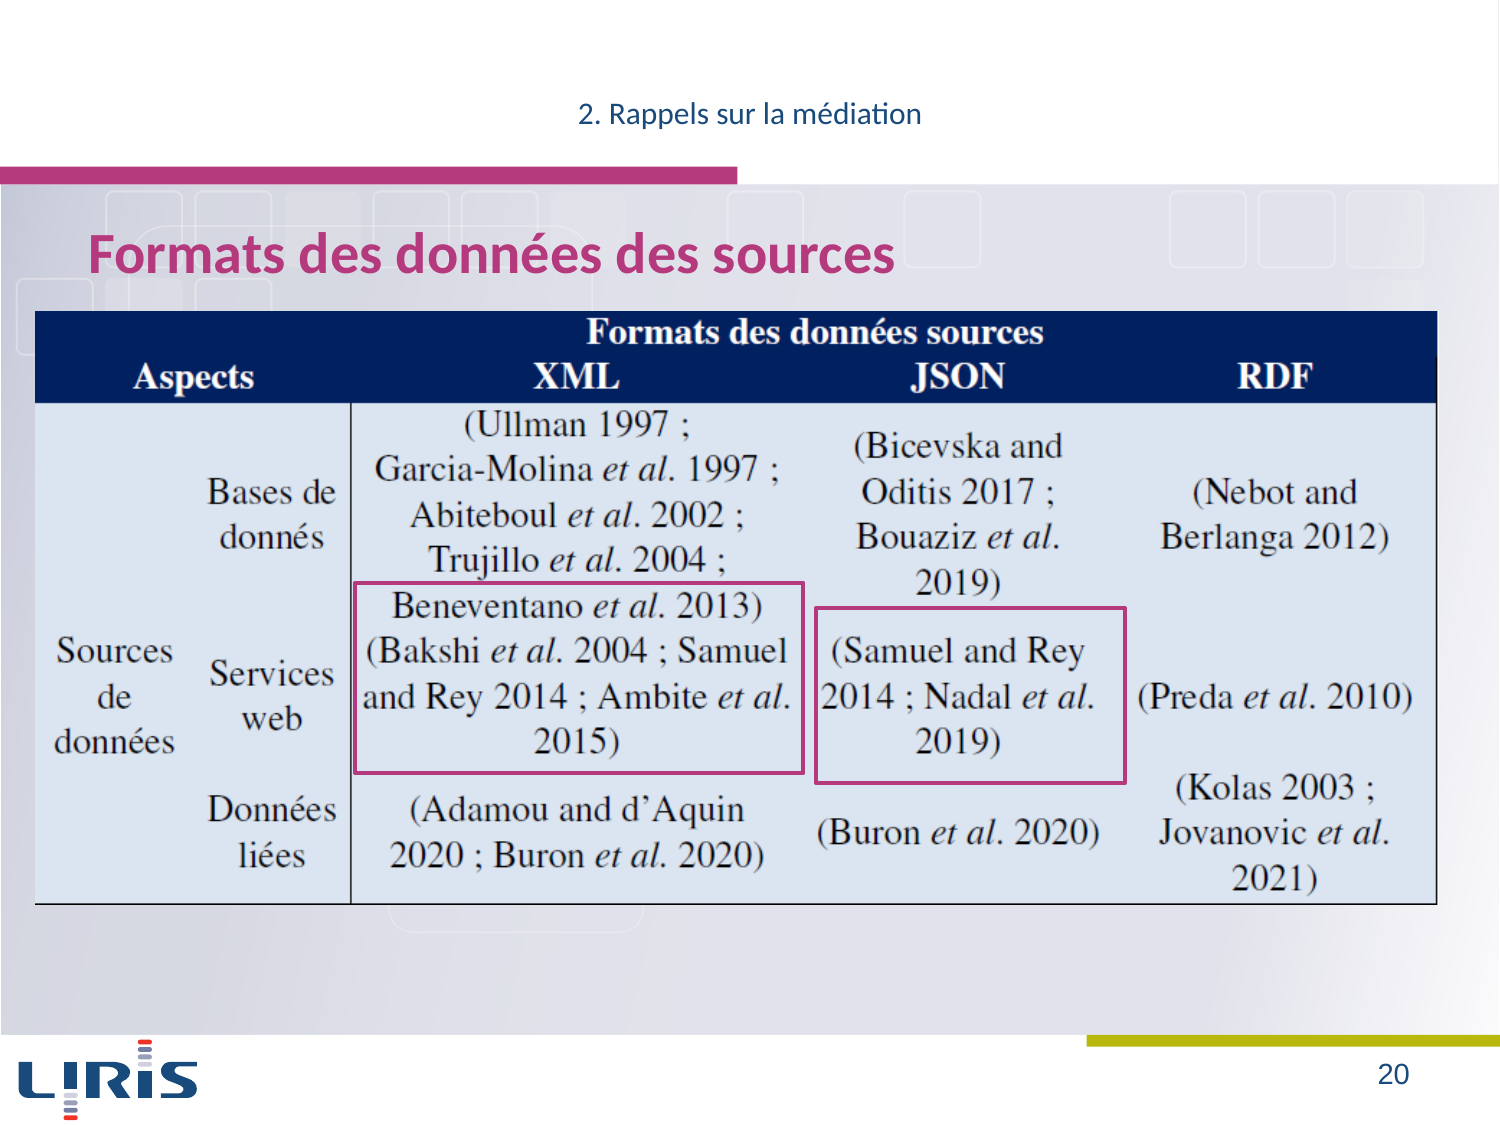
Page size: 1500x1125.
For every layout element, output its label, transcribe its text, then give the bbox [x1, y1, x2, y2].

title 2. Rappels sur la médiation [75, 84, 1425, 177]
picture [1, 185, 1499, 1034]
list Formats des données des sources [73, 208, 1452, 1012]
slide_number 20 [1230, 1042, 1425, 1103]
